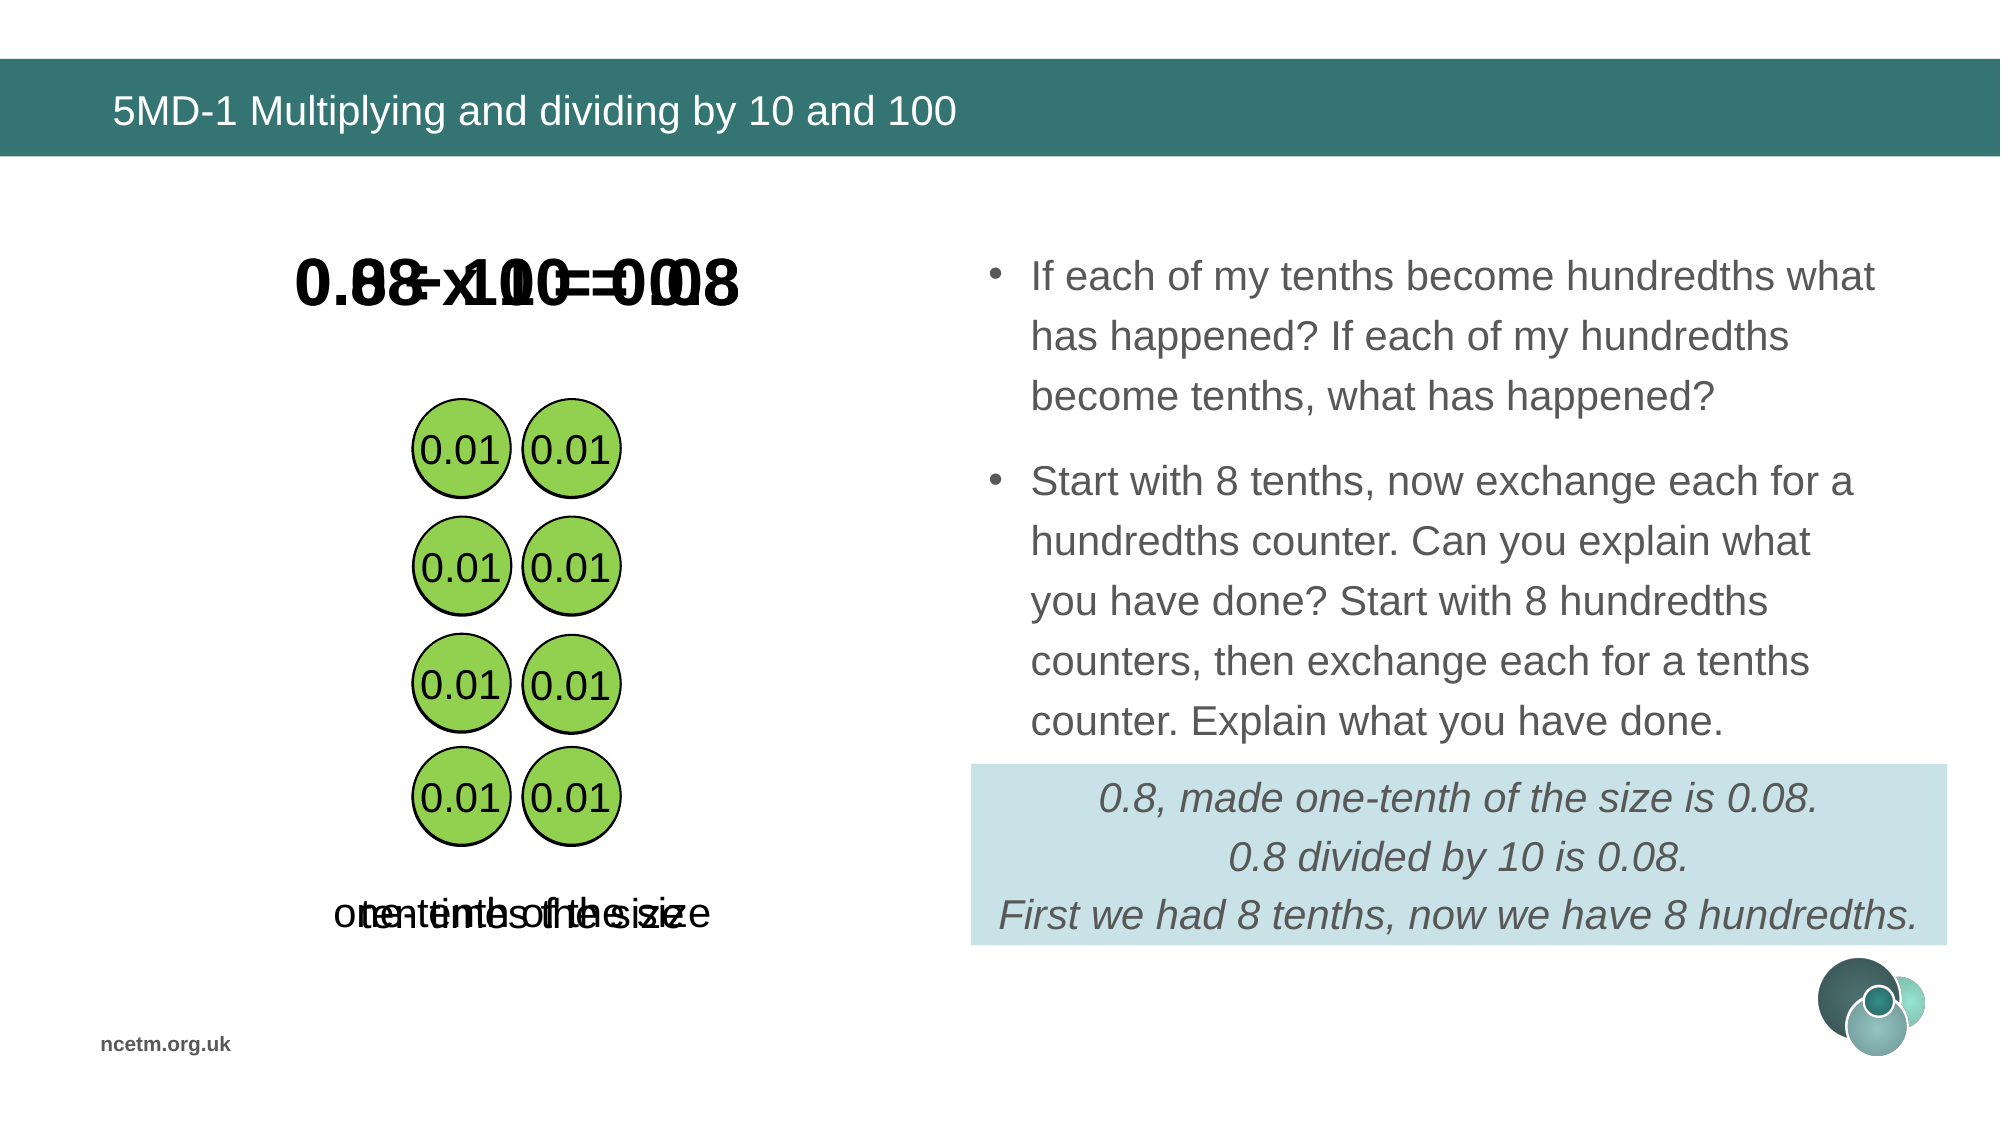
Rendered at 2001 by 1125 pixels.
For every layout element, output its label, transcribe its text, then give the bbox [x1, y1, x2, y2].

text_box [400, 398, 631, 845]
text_box If each of my tenths become hundredths what has happened? If each of my hundredths become tenths, what has happened? Start with 8 tenths, now exchange each for a hundredths counter. Can you explain what you have done? Start with 8 hundredths counters, then exchange each for a tenths counter. Explain what you have done. [973, 231, 1900, 763]
text_box 0.08 x 10 = 0.8 [280, 231, 756, 327]
text_box 0.8, made one-tenth of the size is 0.08. 0.8 divided by 10 is 0.08. First we had 8 tenths, now we have 8 hundredths. [970, 763, 1948, 946]
picture [1818, 958, 1925, 1056]
text_box one-tenth of the size [267, 877, 778, 943]
title 5MD-1 Multiplying and dividing by 10 and 100 [97, 76, 1945, 147]
